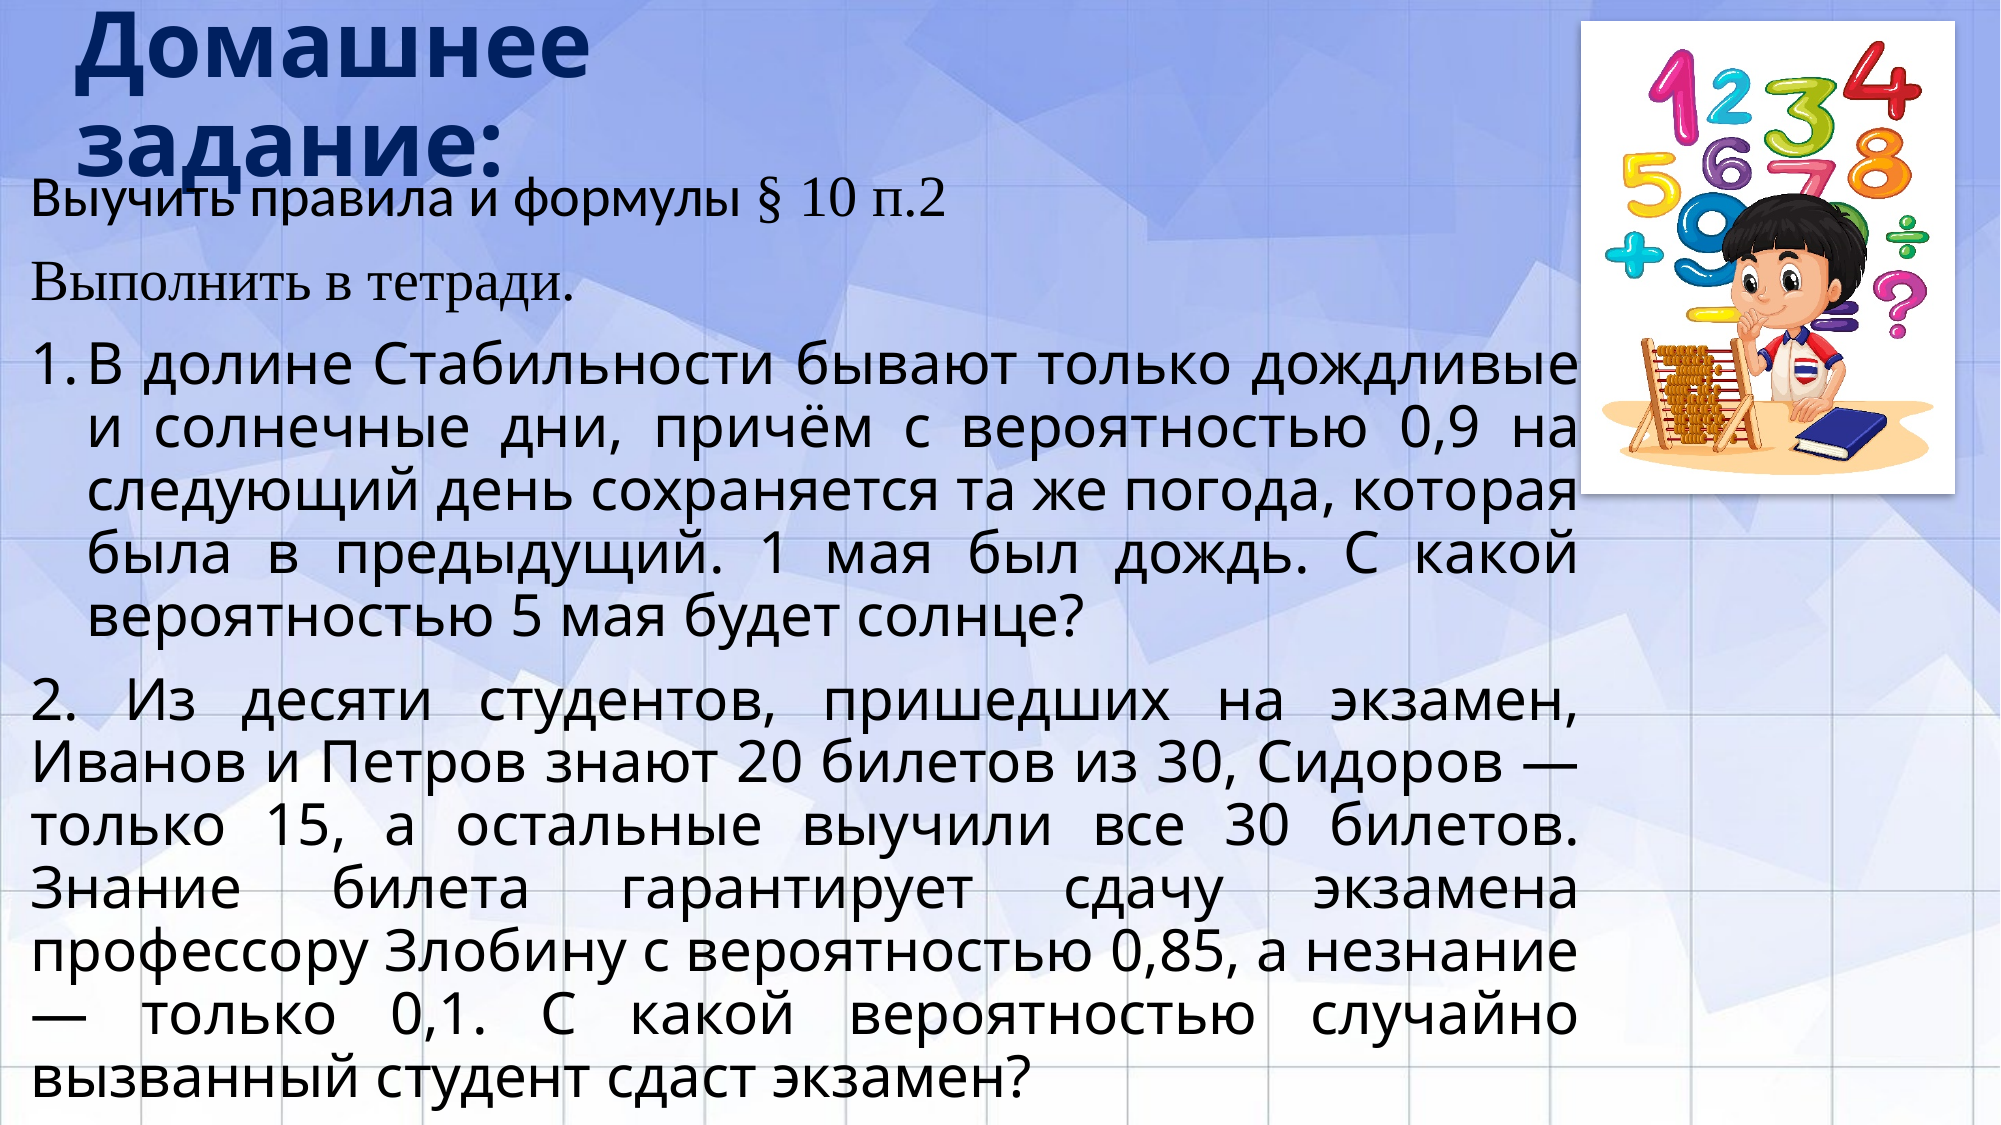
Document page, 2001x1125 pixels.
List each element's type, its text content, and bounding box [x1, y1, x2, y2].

picture [0, 0, 2001, 1125]
title Домашнее задание: [60, 36, 890, 158]
list Выучить правила и формулы § 10 п.2 Выполнить в тетради. В долине Стабильности бывают только дождливые и солнечные дни, причём с вероятностью 0,9 на следующий день сохраняется та же погода, которая была в предыдущий. 1 мая был дождь. С какой вероятностью 5 мая будет солнце? 2. Из десяти студентов, пришедших на экзамен, Иванов и Петров знают 20 билетов из 30, Сидоров — только 15, а остальные выучили все 30 билетов. Знание билета гарантирует сдачу экзамена профессору Злобину с вероятностью 0,85, а незнание — только 0,1. С какой вероятностью случайно вызванный студент сдаст экзамен? [15, 158, 1596, 1089]
